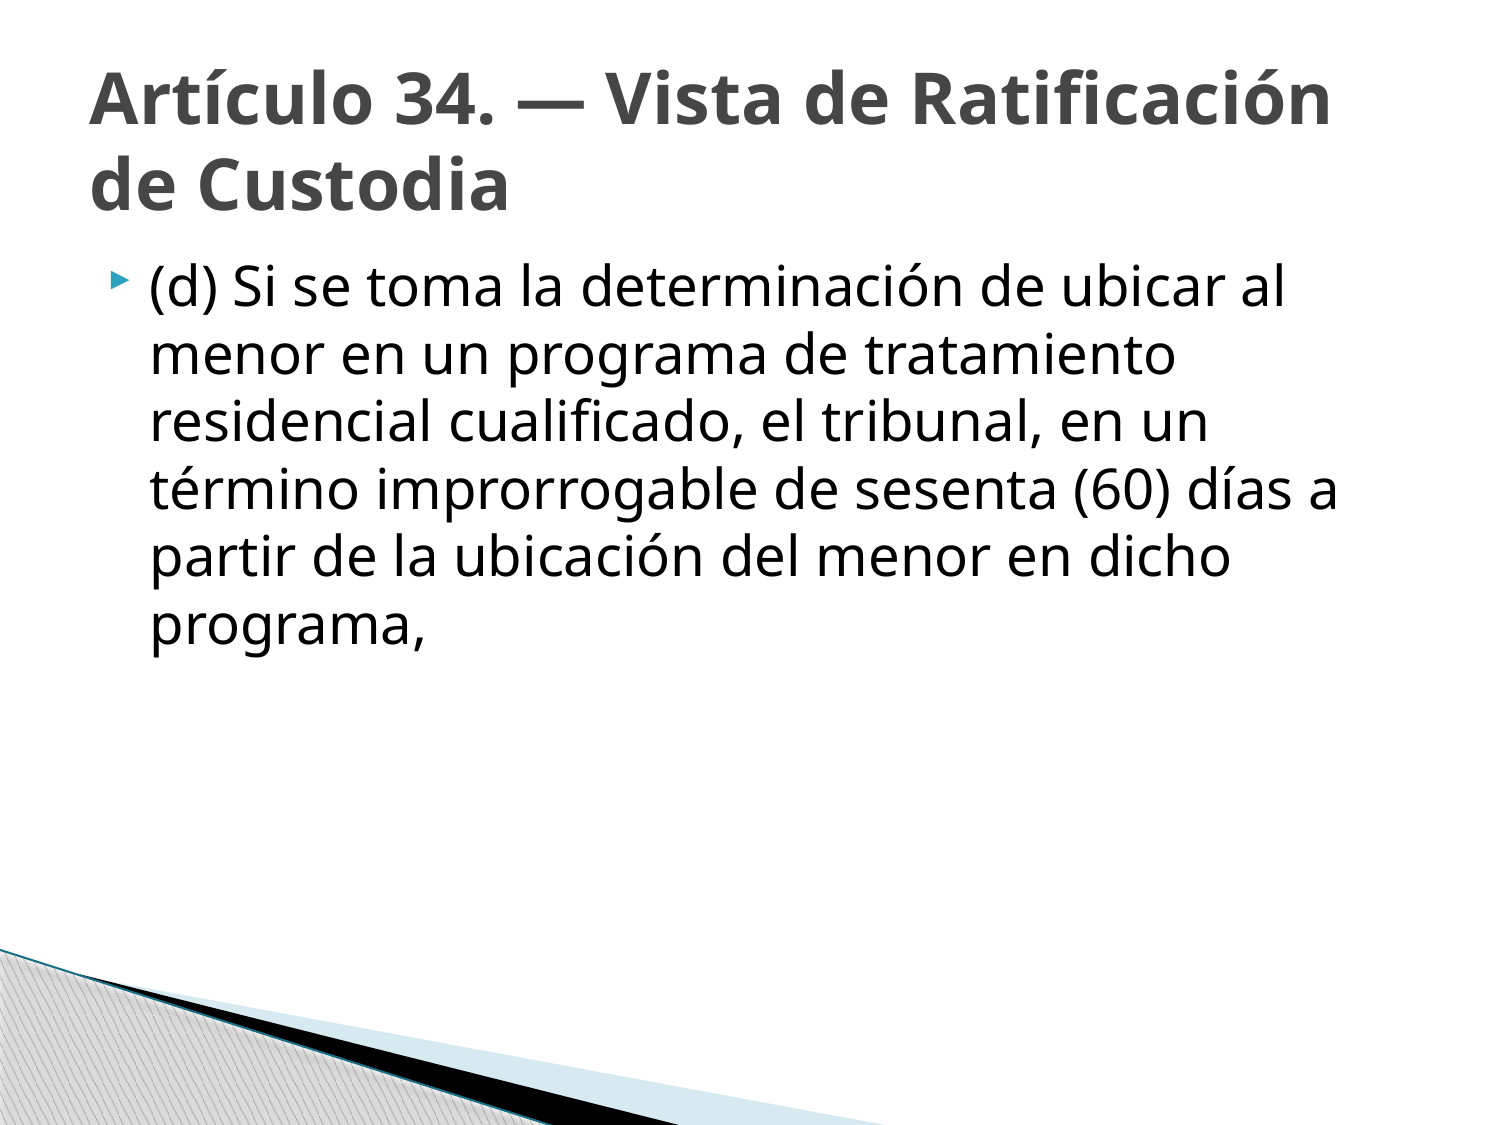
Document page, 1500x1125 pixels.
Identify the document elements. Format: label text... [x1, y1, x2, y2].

list (d) Si se toma la determinación de ubicar al menor en un programa de tratamiento residencial cualificado, el tribunal, en un término improrrogable de sesenta (60) días a partir de la ubicación del menor en dicho programa, [75, 243, 1425, 986]
title Artículo 34. — Vista de Ratificación de Custodia [75, 45, 1425, 233]
